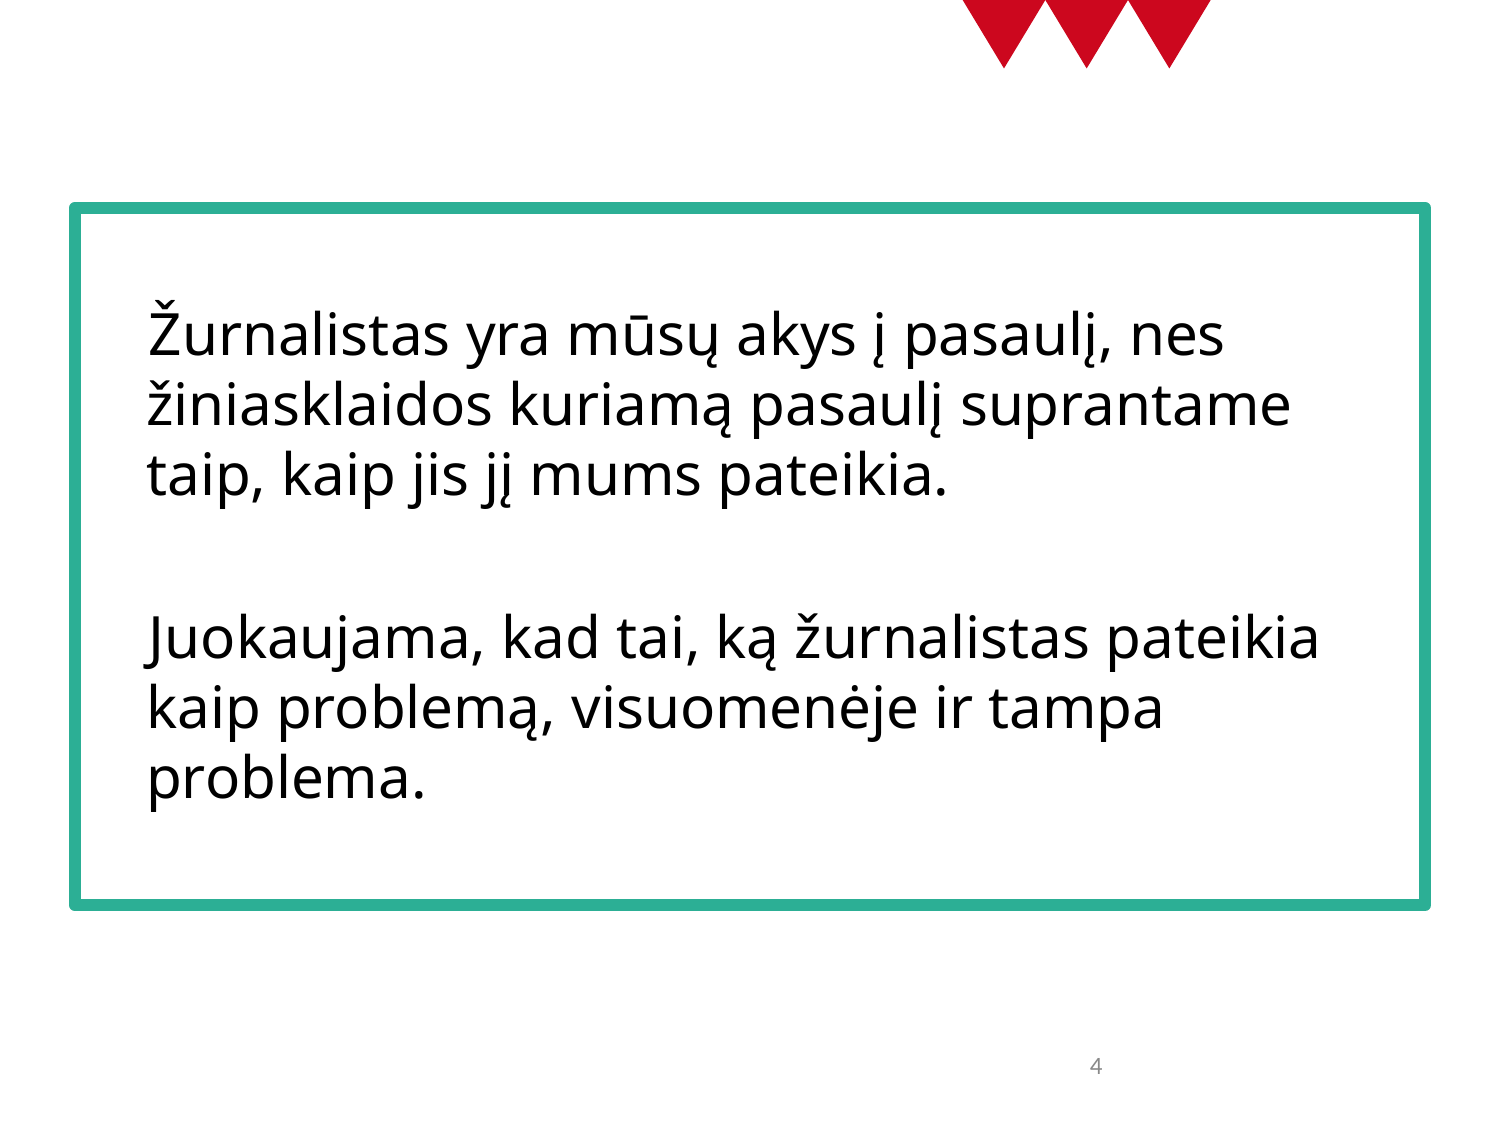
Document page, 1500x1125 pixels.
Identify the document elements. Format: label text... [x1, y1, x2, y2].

slide_number 4 [1074, 1042, 1425, 1103]
list Žurnalistas yra mūsų akys į pasaulį, nes žiniasklaidos kuriamą pasaulį suprantame taip, kaip jis jį mums pateikia. Juokaujama, kad tai, ką žurnalistas pateikia kaip problemą, visuomenėje ir tampa problema. [75, 208, 1425, 905]
